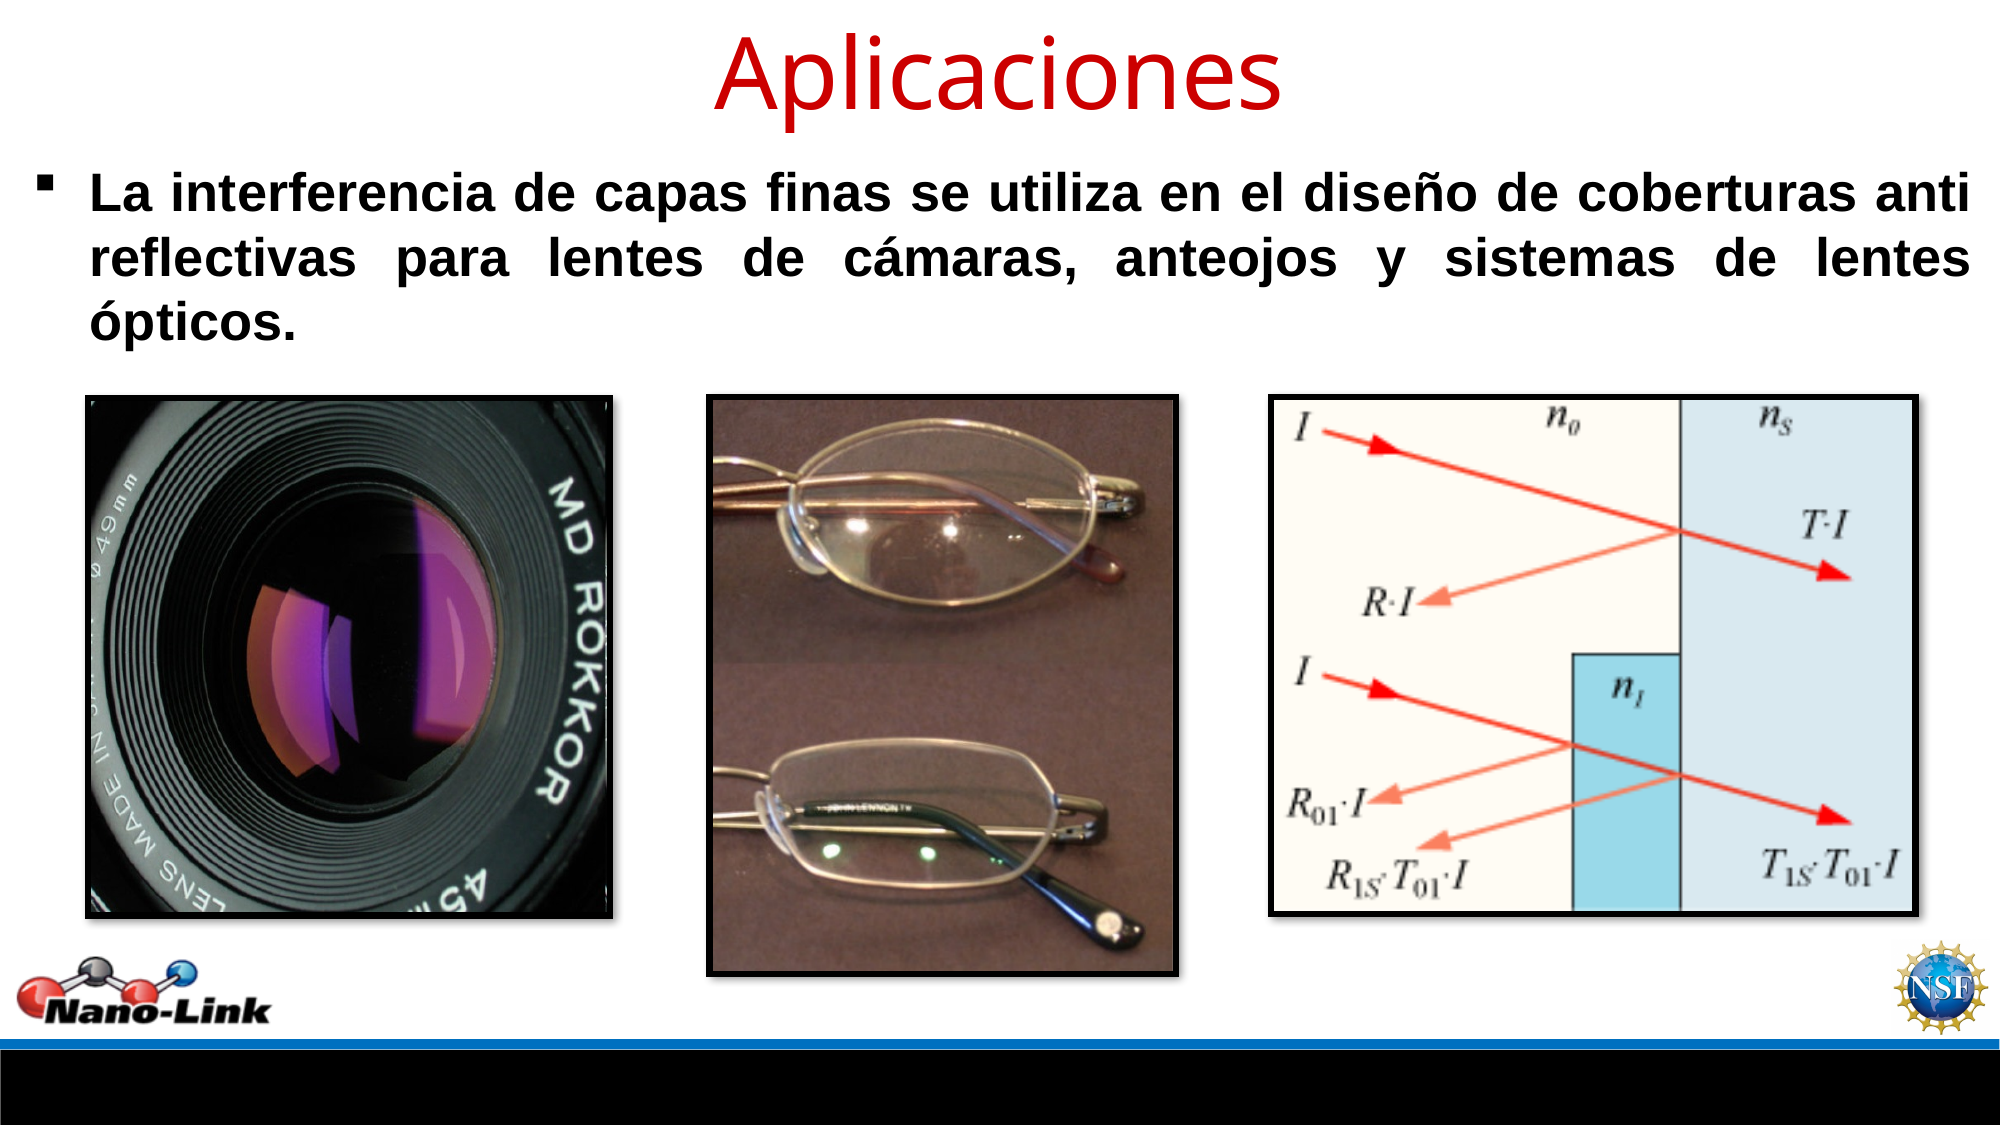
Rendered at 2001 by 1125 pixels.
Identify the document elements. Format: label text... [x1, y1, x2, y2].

picture [10, 946, 286, 1037]
picture [1891, 939, 1990, 1037]
picture [90, 400, 608, 913]
list [350, 302, 2000, 963]
picture [711, 399, 1174, 972]
text_box Aplicaciones [0, 2, 2000, 150]
picture [1273, 399, 1913, 912]
text_box La interferencia de capas finas se utiliza en el diseño de coberturas anti reflectivas para lentes de cámaras, anteojos y sistemas de lentes ópticos. [0, 149, 1990, 360]
